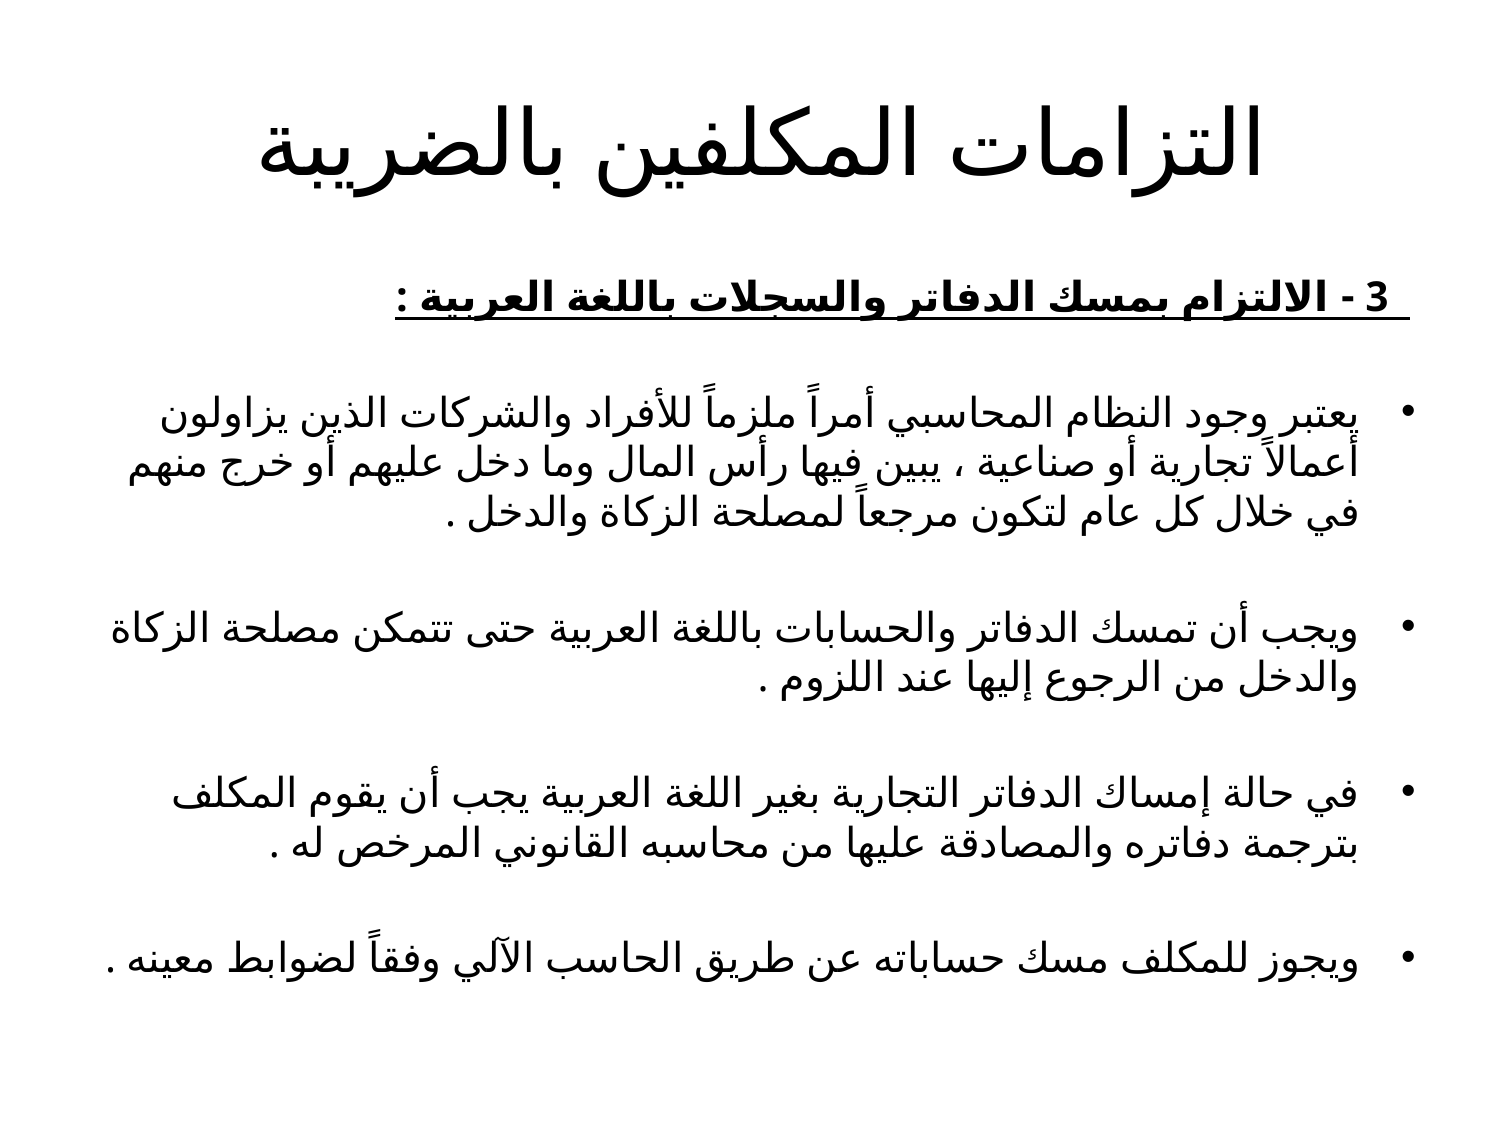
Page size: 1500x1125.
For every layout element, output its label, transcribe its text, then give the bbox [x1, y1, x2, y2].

list 3 - الالتزام بمسك الدفاتر والسجلات باللغة العربية : يعتبر وجود النظام المحاسبي أمراً ملزماً للأفراد والشركات الذين يزاولون أعمالاً تجارية أو صناعية ، يبين فيها رأس المال وما دخل عليهم أو خرج منهم في خلال كل عام لتكون مرجعاً لمصلحة الزكاة والدخل . ويجب أن تمسك الدفاتر والحسابات باللغة العربية حتى تتمكن مصلحة الزكاة والدخل من الرجوع إليها عند اللزوم . في حالة إمساك الدفاتر التجارية بغير اللغة العربية يجب أن يقوم المكلف بترجمة دفاتره والمصادقة عليها من محاسبه القانوني المرخص له . ويجوز للمكلف مسك حساباته عن طريق الحاسب الآلي وفقاً لضوابط معينه . [75, 262, 1425, 1005]
title التزامات المكلفين بالضريبة [75, 45, 1425, 233]
